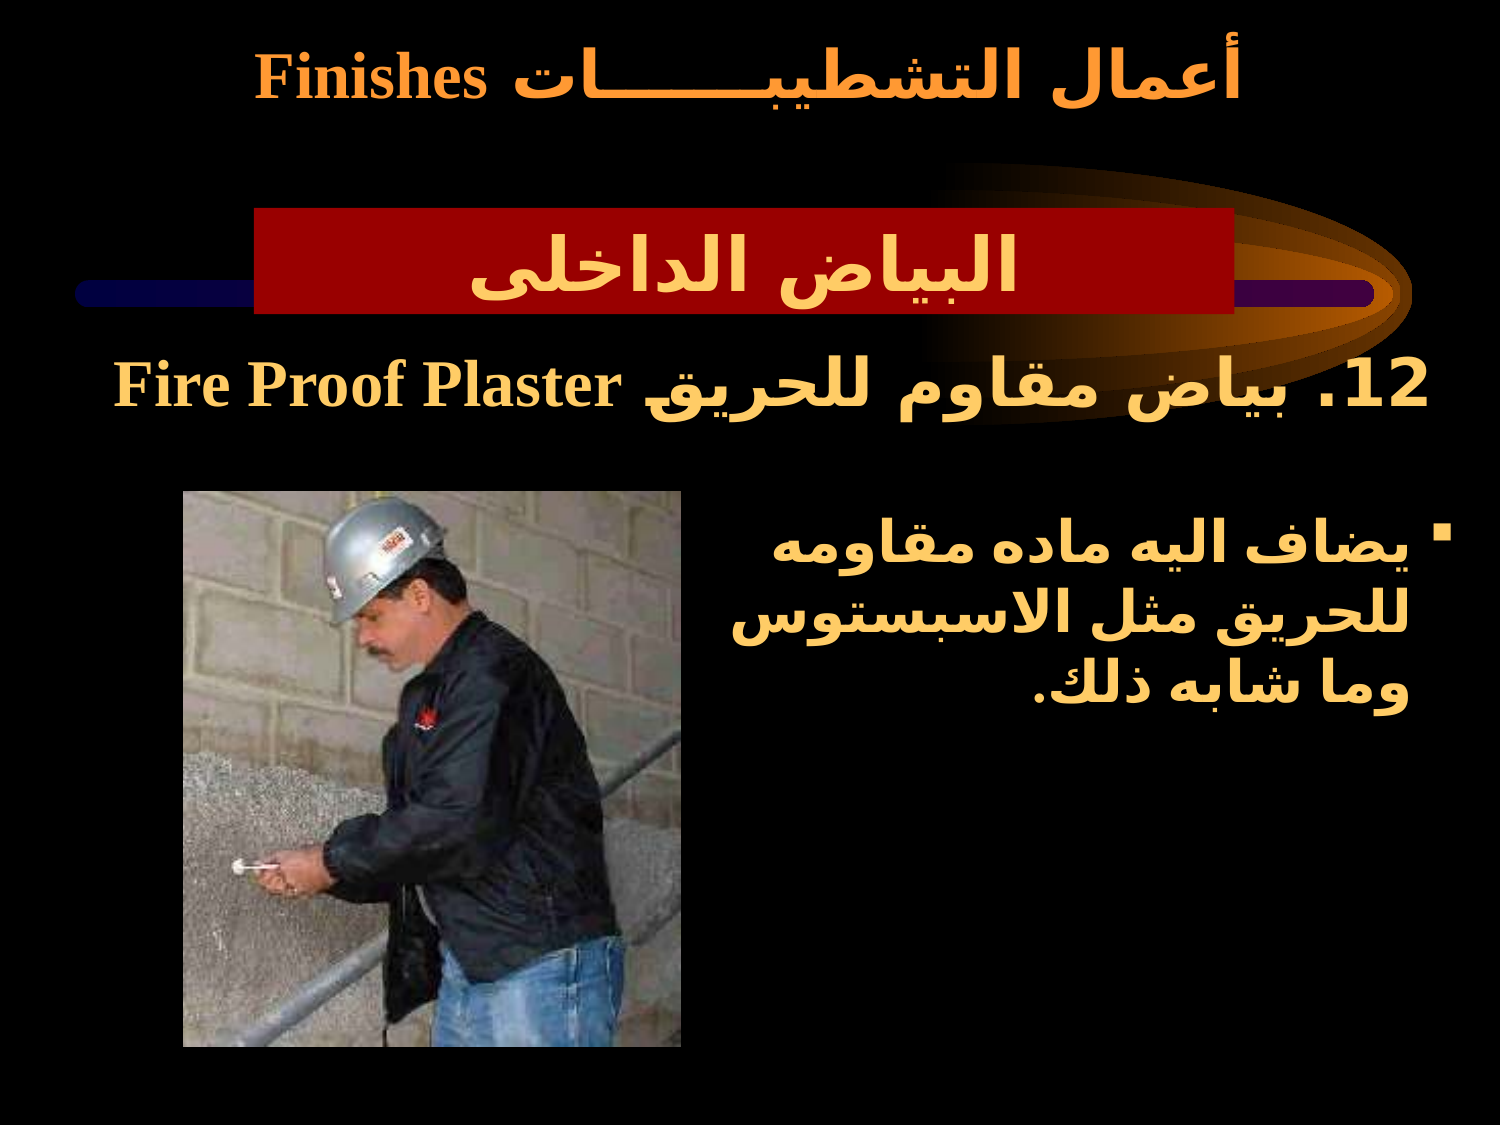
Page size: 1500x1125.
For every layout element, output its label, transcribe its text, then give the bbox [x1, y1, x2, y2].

text_box 12. بياض مقاوم للحريق Fire Proof Plaster [478, 326, 1046, 433]
text_box البياض الداخلى [253, 207, 1235, 315]
text_box يضاف اليه ماده مقاومه للحريق مثل الاسبستوس وما شابه ذلك. [690, 515, 1471, 705]
picture [182, 491, 682, 1047]
text_box أعمال التشطيبـــــــات Finishes [183, 19, 1317, 126]
